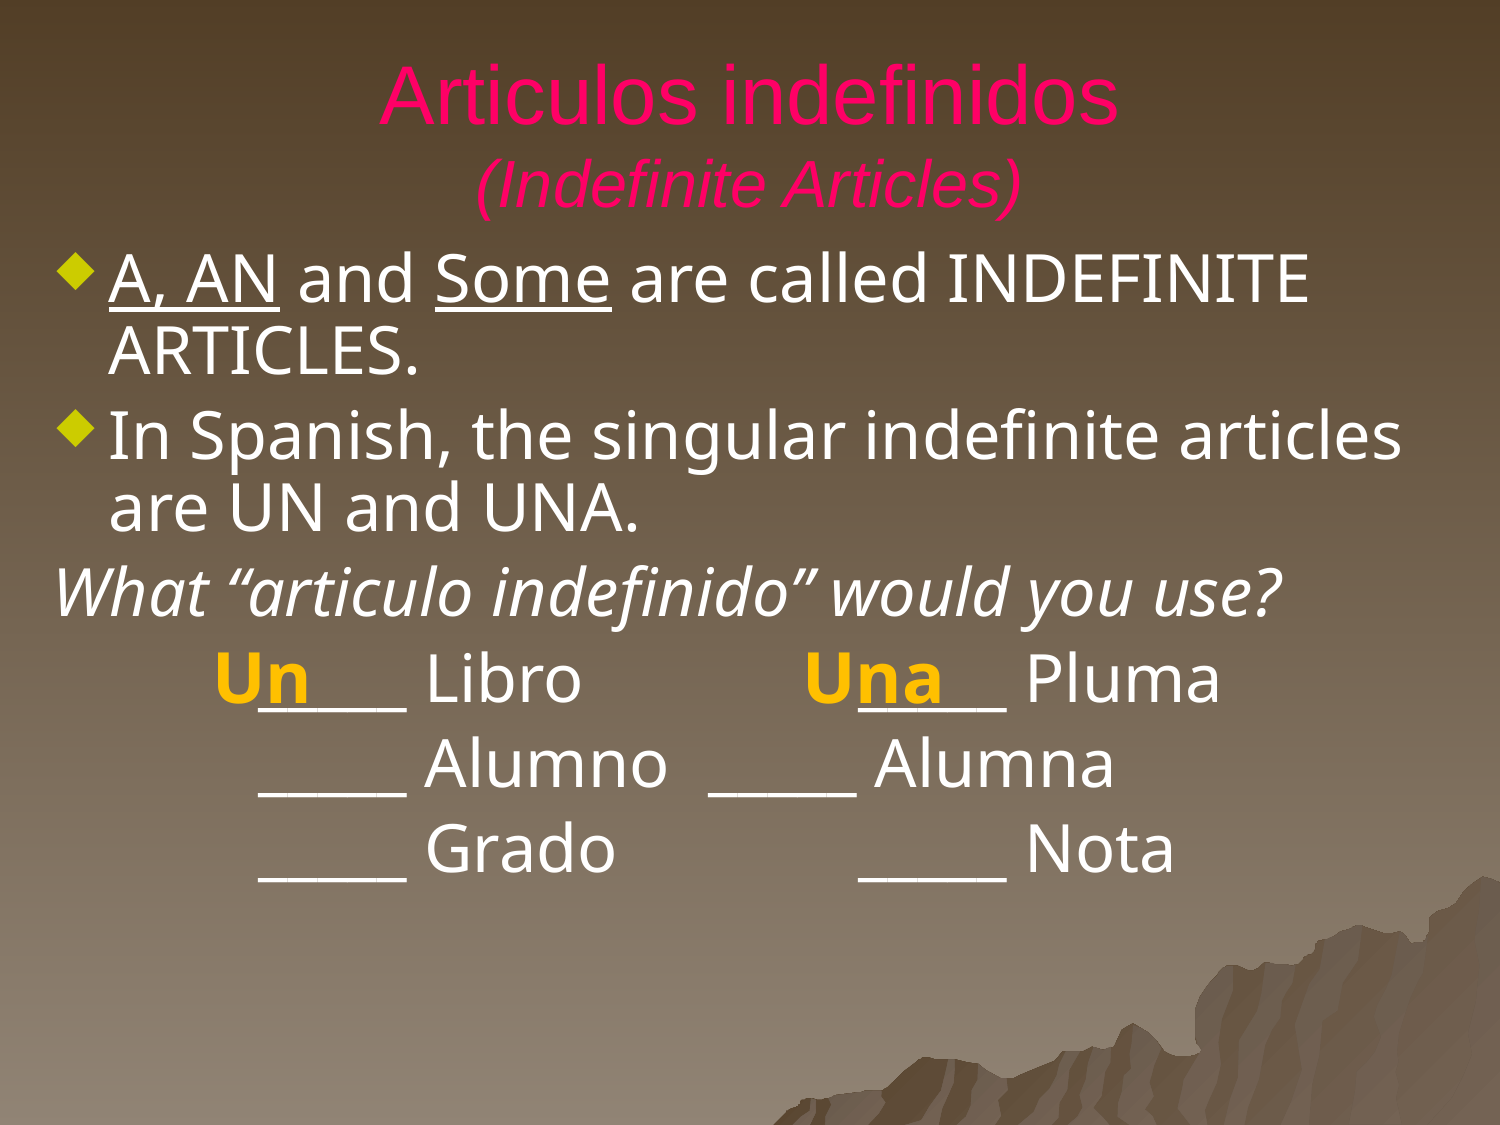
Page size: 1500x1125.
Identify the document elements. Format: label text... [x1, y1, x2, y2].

title Articulos indefinidos (Indefinite Articles) [112, 37, 1388, 225]
text_box Una [787, 624, 1078, 725]
text_box Un [197, 624, 488, 725]
list A, AN and Some are called INDEFINITE ARTICLES. In Spanish, the singular indefinite articles are UN and UNA. What “articulo indefinido” would you use? _____ Libro _____ Pluma _____ Alumno _____ Alumna _____ Grado _____ Nota [37, 237, 1475, 1063]
